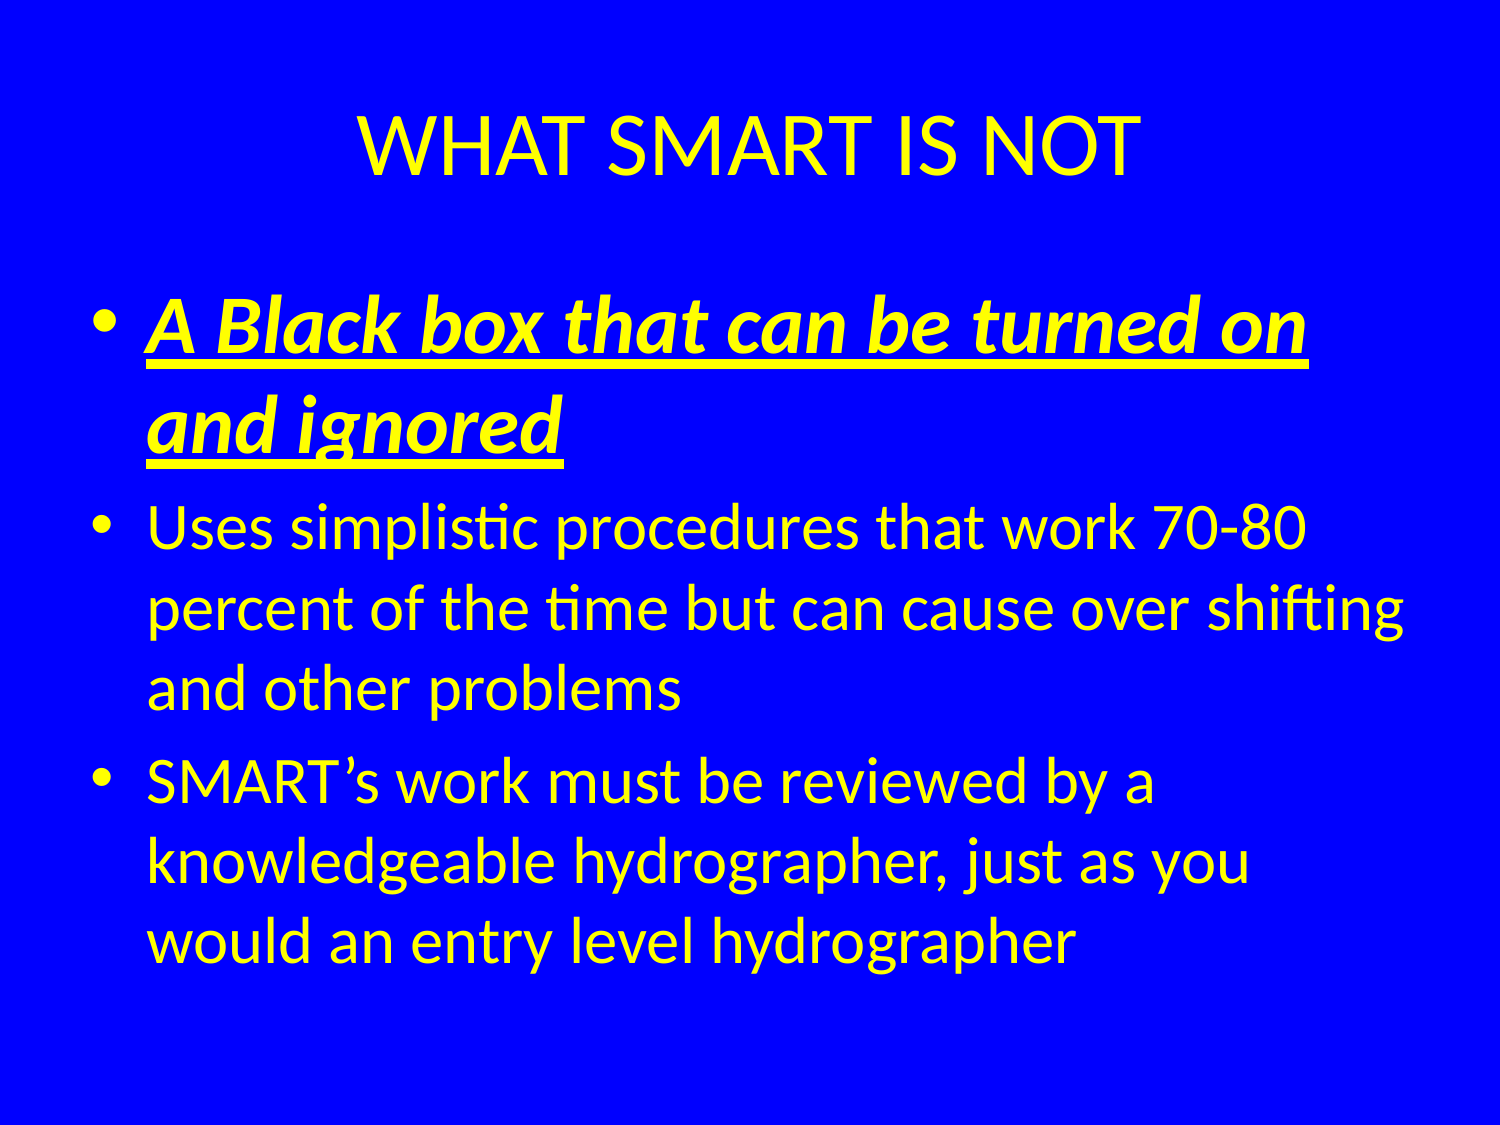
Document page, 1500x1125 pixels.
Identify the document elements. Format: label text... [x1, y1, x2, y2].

list A Black box that can be turned on and ignored Uses simplistic procedures that work 70-80 percent of the time but can cause over shifting and other problems SMART’s work must be reviewed by a knowledgeable hydrographer, just as you would an entry level hydrographer [75, 262, 1425, 1005]
title WHAT SMART IS NOT [75, 45, 1425, 233]
